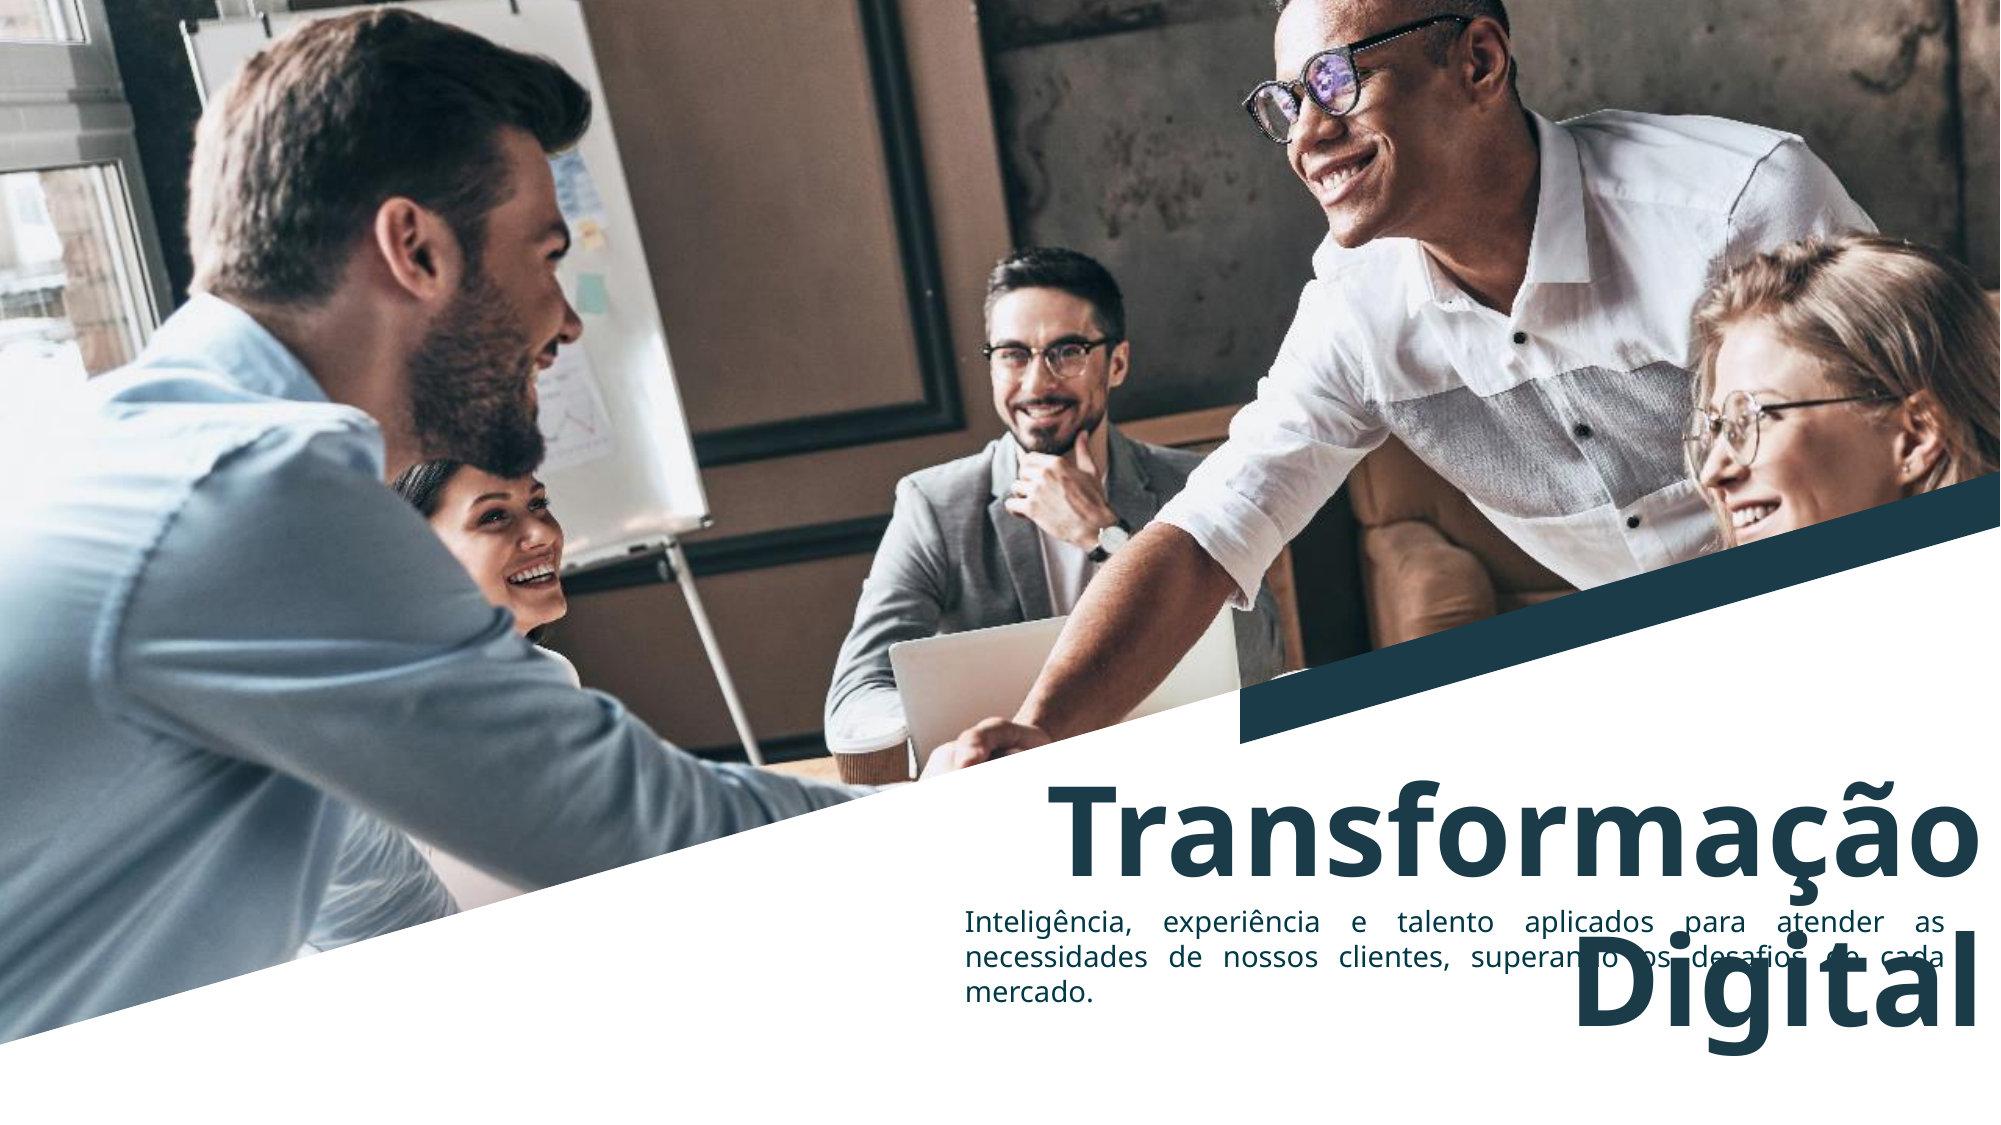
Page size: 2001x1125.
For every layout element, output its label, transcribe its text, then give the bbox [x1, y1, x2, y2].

text_box Transformação Digital [861, 744, 2000, 1059]
text_box [0, 0, 2000, 1046]
text_box [1239, 473, 2000, 744]
